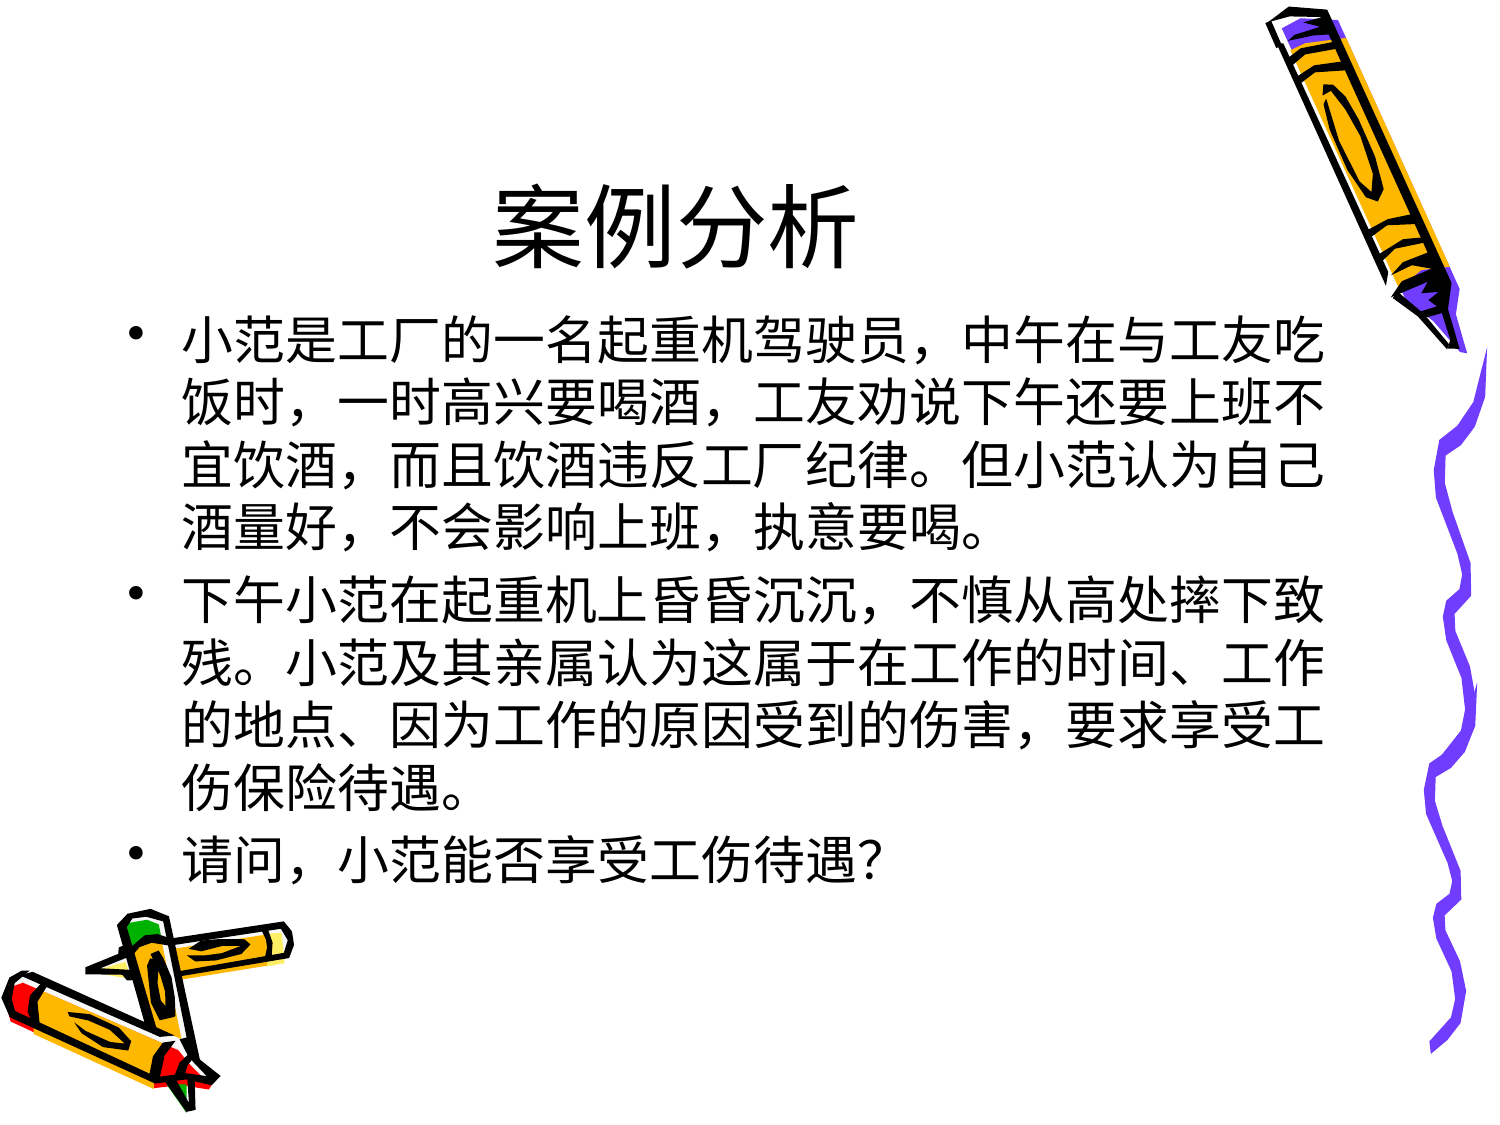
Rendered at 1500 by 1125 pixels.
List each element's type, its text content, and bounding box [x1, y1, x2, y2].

title 案例分析 [112, 24, 1240, 288]
list 小范是工厂的一名起重机驾驶员，中午在与工友吃饭时，一时高兴要喝酒，工友劝说下午还要上班不宜饮酒，而且饮酒违反工厂纪律。但小范认为自己酒量好，不会影响上班，执意要喝。 下午小范在起重机上昏昏沉沉，不慎从高处摔下致残。小范及其亲属认为这属于在工作的时间、工作的地点、因为工作的原因受到的伤害，要求享受工伤保险待遇。 请问，小范能否享受工伤待遇？ [112, 299, 1376, 901]
